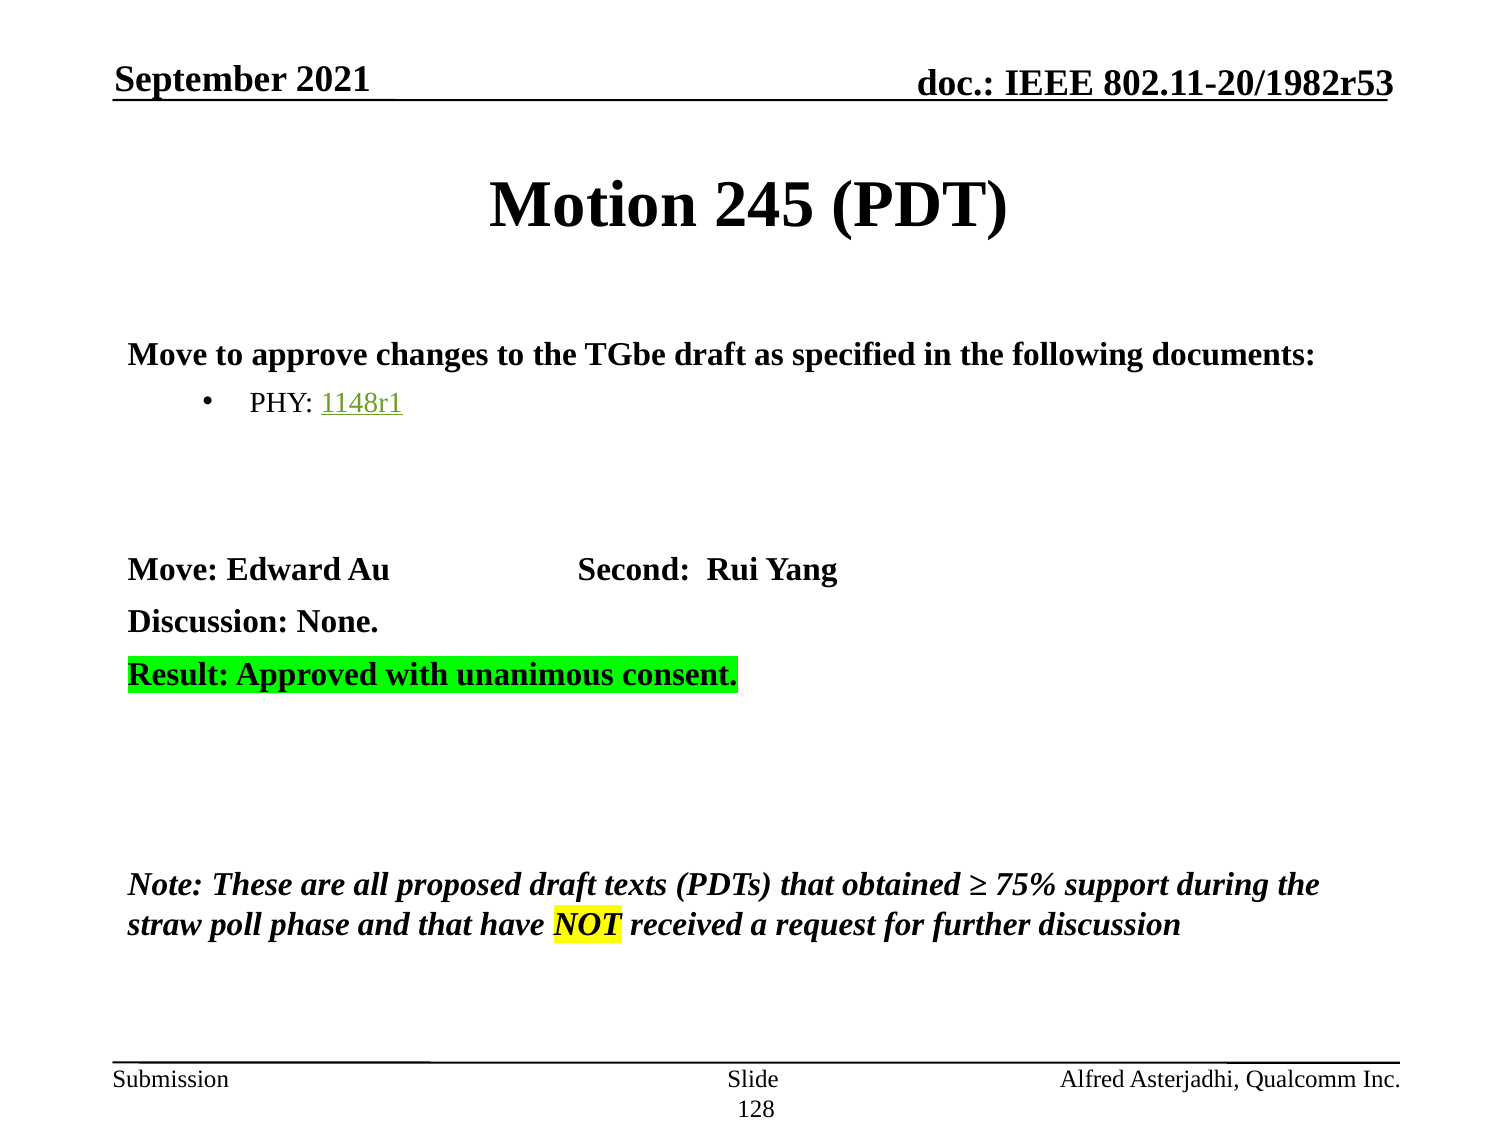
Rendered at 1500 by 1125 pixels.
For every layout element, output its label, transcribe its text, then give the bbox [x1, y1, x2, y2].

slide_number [114, 54, 423, 100]
list Move to approve changes to the TGbe draft as specified in the following documents: PHY: 1148r1 Move: Edward Au Second: Rui Yang Discussion: None. Result: Approved with unanimous consent. Note: These are all proposed draft texts (PDTs) that obtained ≥ 75% support during the straw poll phase and that have NOT received a request for further discussion [112, 324, 1388, 1063]
slide_number Slide 128 [712, 1061, 800, 1123]
footer Alfred Asterjadhi, Qualcomm Inc. [878, 1061, 1402, 1093]
title Motion 245 (PDT) [112, 112, 1388, 288]
